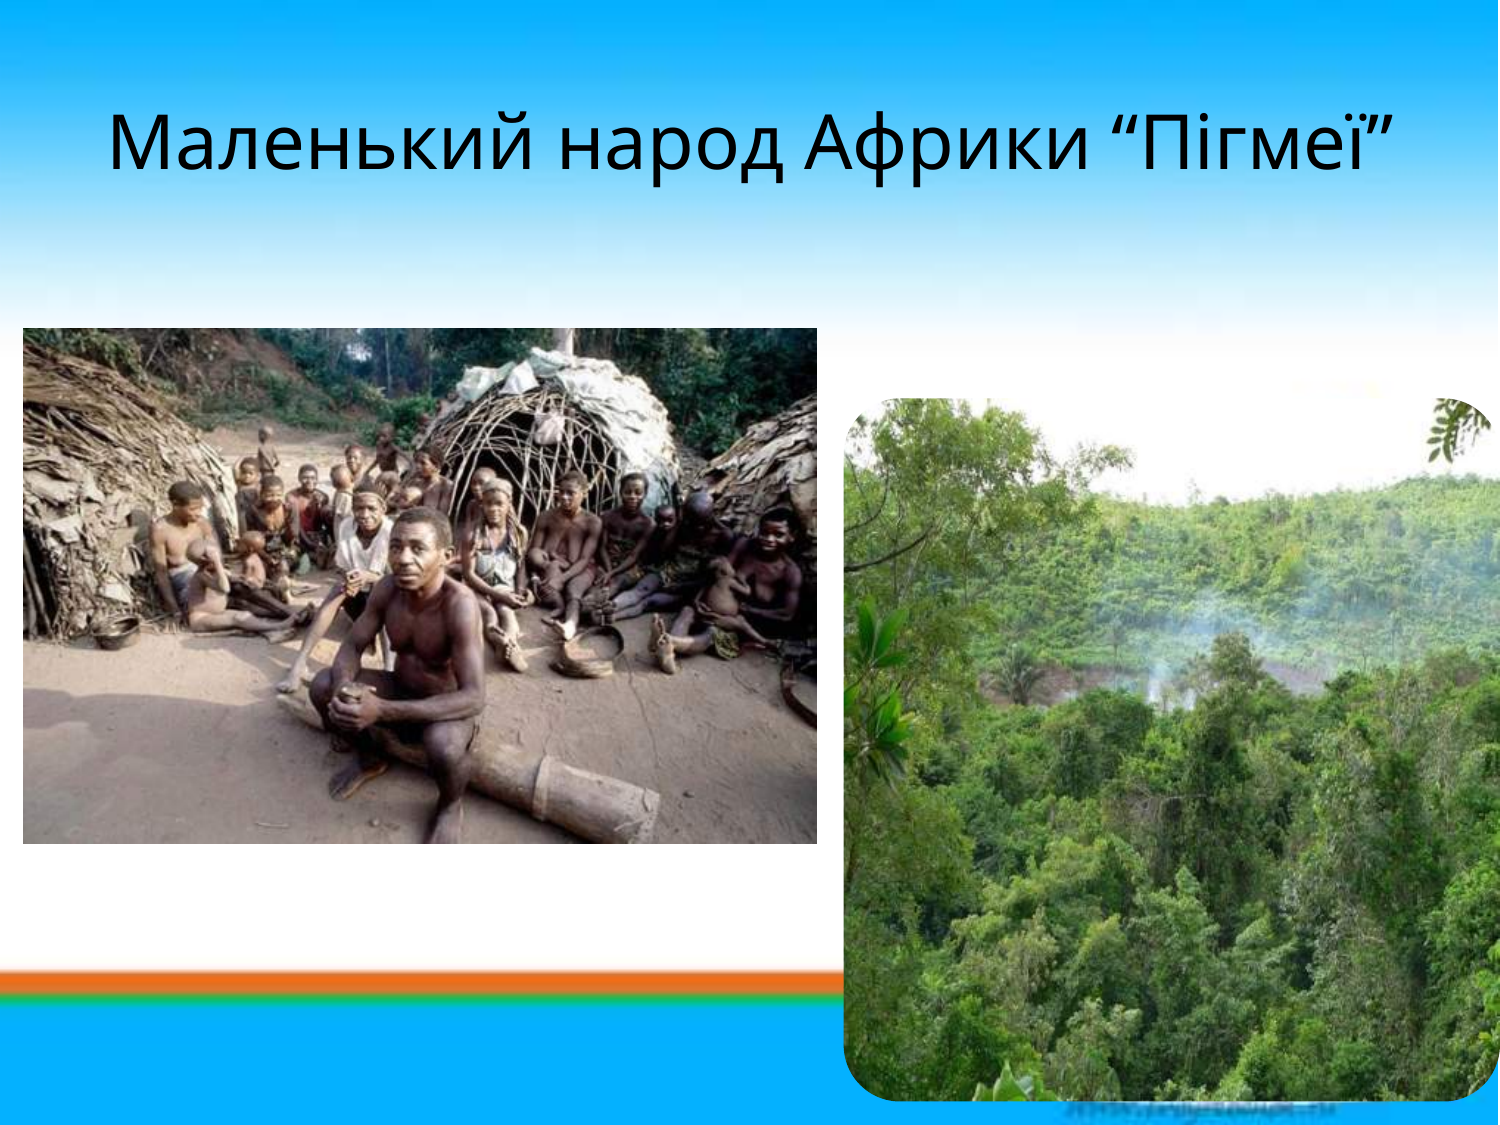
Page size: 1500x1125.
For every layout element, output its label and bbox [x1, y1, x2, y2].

picture [0, 35, 1500, 1119]
list [23, 327, 817, 844]
